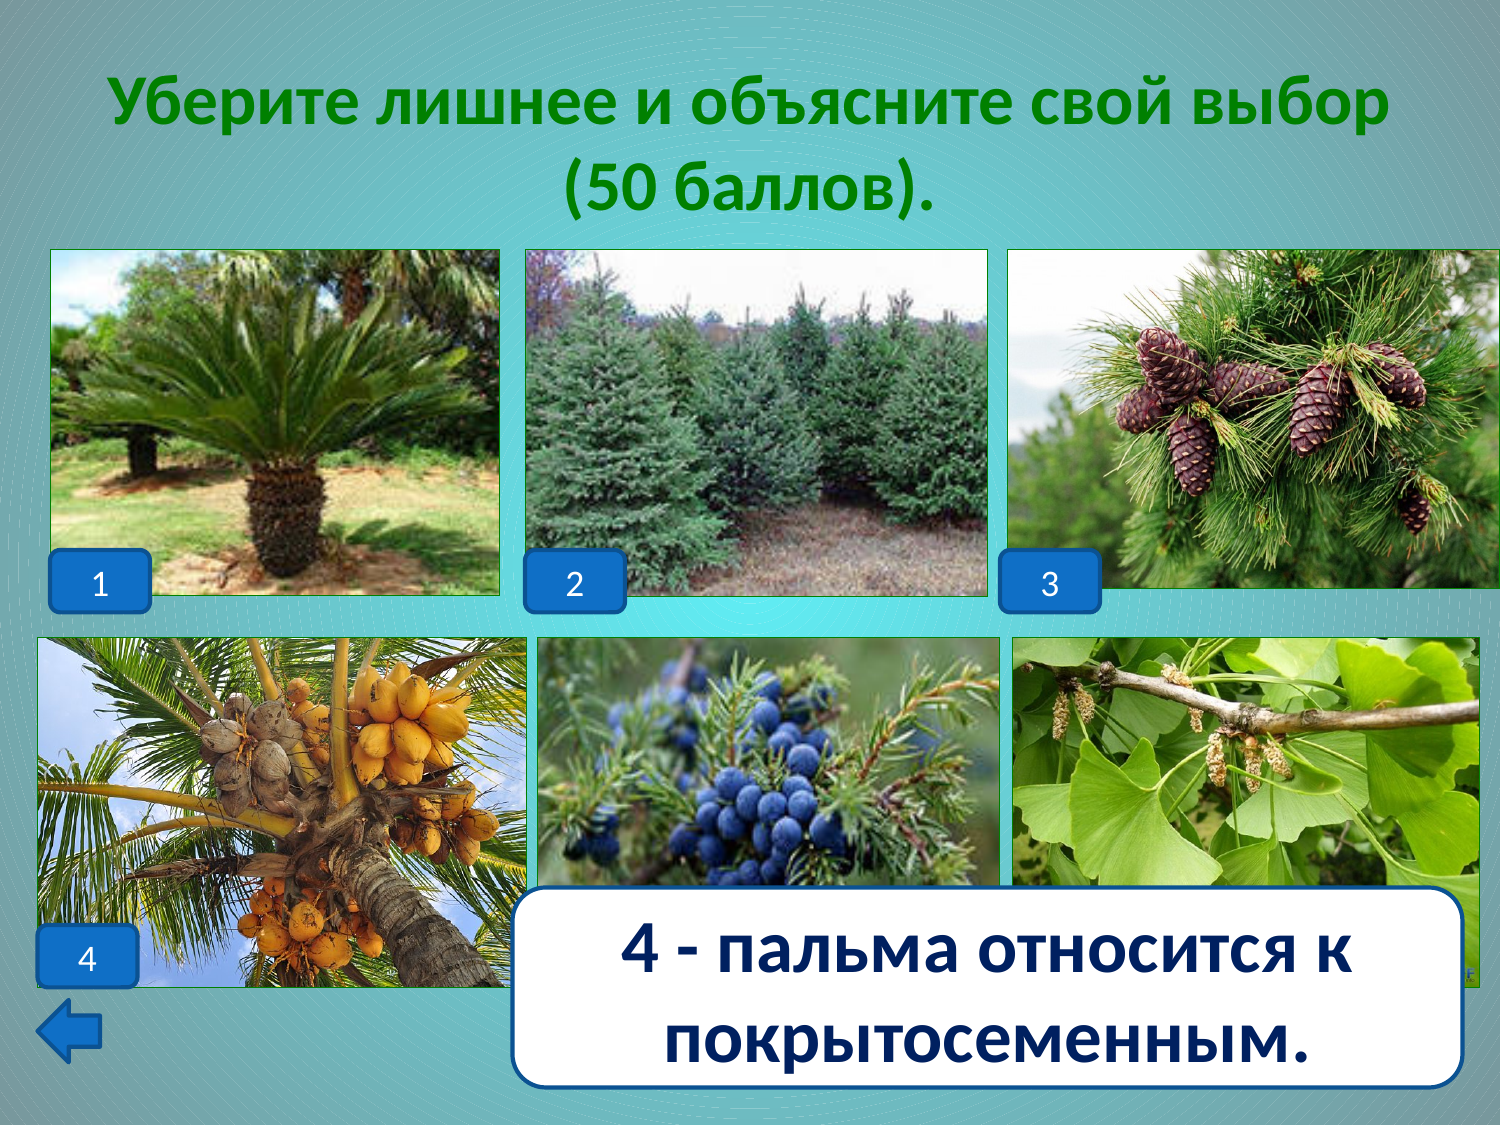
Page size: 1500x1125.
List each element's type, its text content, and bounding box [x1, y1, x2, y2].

text_box 2 [523, 604, 627, 615]
text_box 1 [48, 604, 152, 615]
text_box [35, 997, 103, 1065]
list [75, 262, 1425, 885]
title Уберите лишнее и объясните свой выбор (50 баллов). [75, 45, 1425, 233]
picture [37, 637, 527, 988]
picture [1012, 637, 1480, 988]
picture [49, 249, 501, 597]
picture [537, 637, 1001, 988]
list [75, 997, 510, 1005]
text_box 4 - пальма относится к покрытосеменным. [510, 885, 1465, 1090]
text_box 3 [997, 552, 1103, 615]
picture [1006, 249, 1500, 590]
picture [524, 249, 988, 598]
